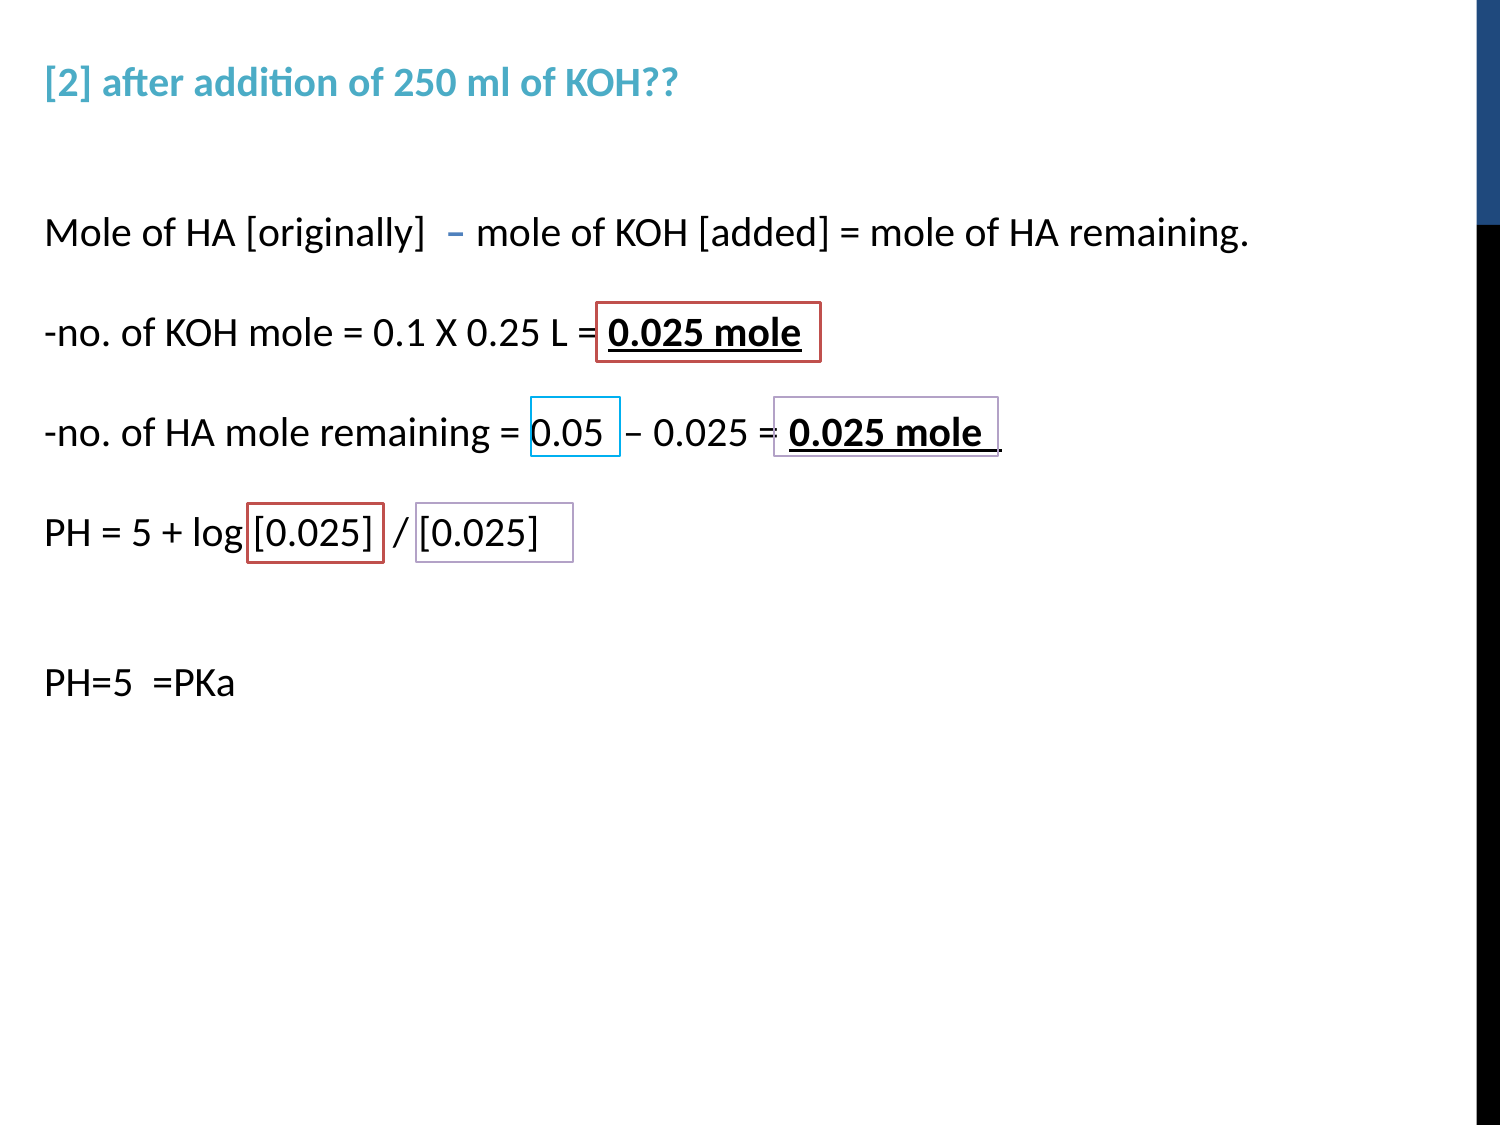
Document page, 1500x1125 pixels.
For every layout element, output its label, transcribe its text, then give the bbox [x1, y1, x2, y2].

text_box [246, 501, 386, 565]
text_box [529, 395, 622, 458]
text_box [2] after addition of 250 ml of KOH?? Mole of HA [originally] – mole of KOH [added] = mole of HA remaining. -no. of KOH mole = 0.1 X 0.25 L = 0.025 mole -no. of HA mole remaining = 0.05 – 0.025 = 0.025 mole PH = 5 + log [0.025] / [0.025] PH=5 =PKa [29, 46, 1459, 712]
text_box [414, 501, 575, 565]
text_box [594, 300, 823, 364]
text_box [771, 395, 1000, 458]
